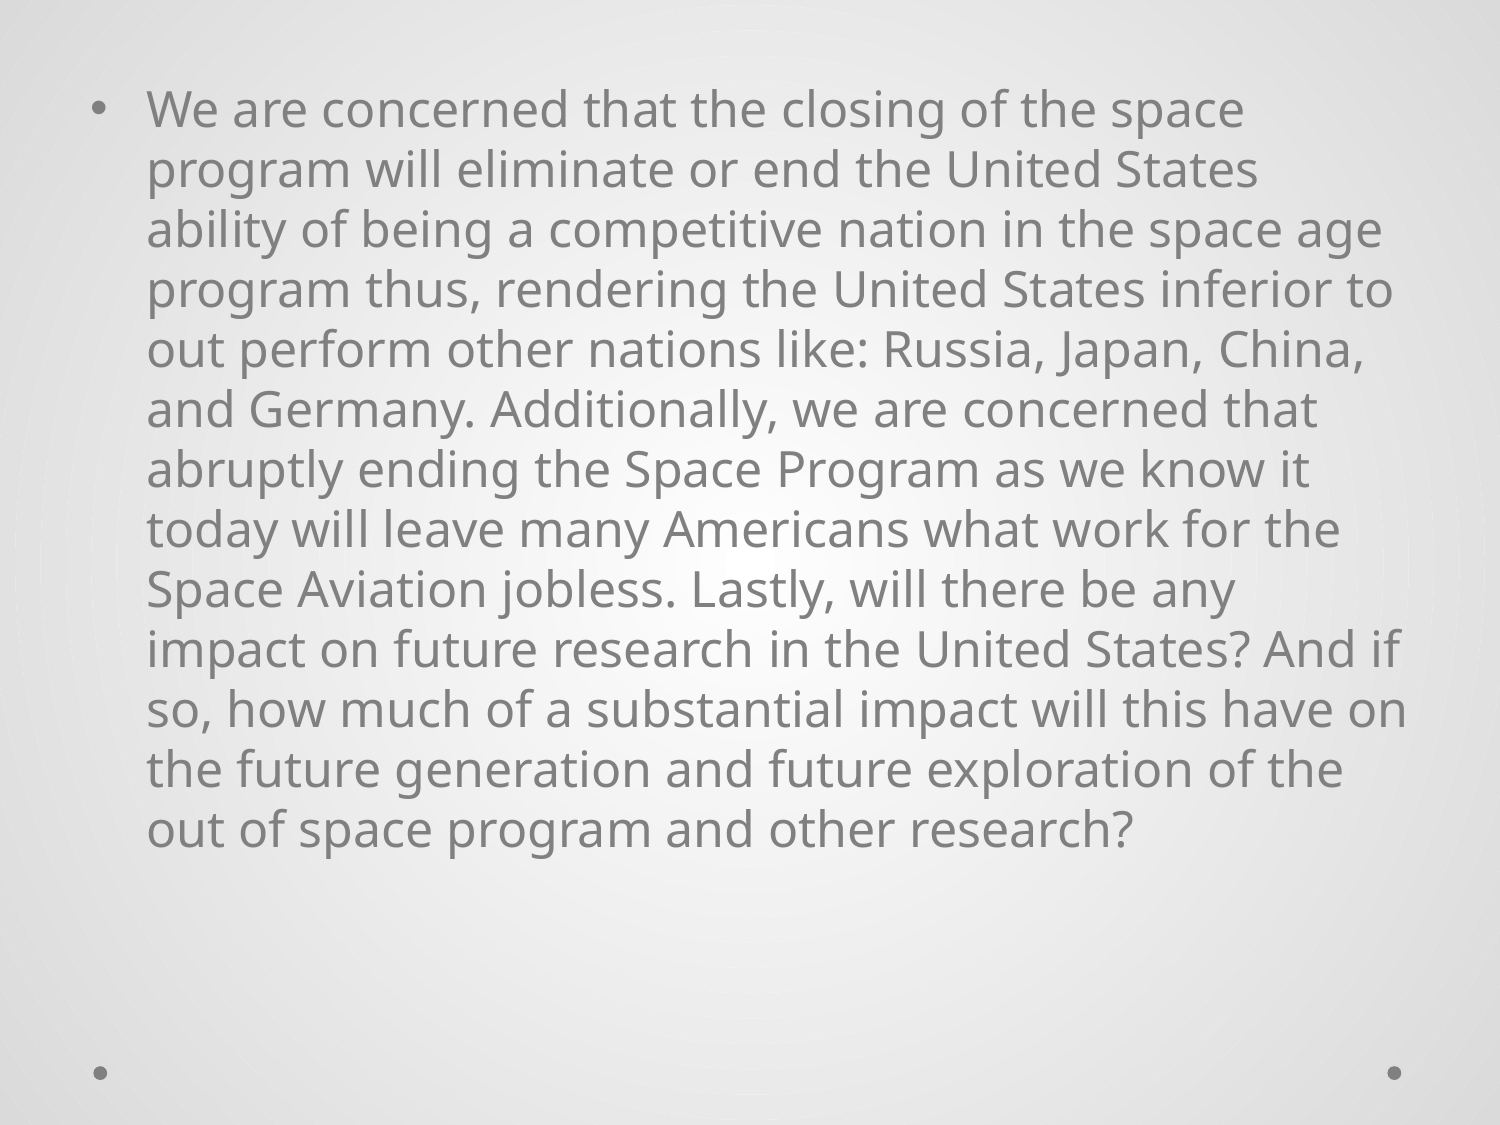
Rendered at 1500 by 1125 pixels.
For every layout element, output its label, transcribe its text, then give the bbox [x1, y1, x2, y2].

list We are concerned that the closing of the space program will eliminate or end the United States ability of being a competitive nation in the space age program thus, rendering the United States inferior to out perform other nations like: Russia, Japan, China, and Germany. Additionally, we are concerned that abruptly ending the Space Program as we know it today will leave many Americans what work for the Space Aviation jobless. Lastly, will there be any impact on future research in the United States? And if so, how much of a substantial impact will this have on the future generation and future exploration of the out of space program and other research? [75, 0, 1425, 1038]
